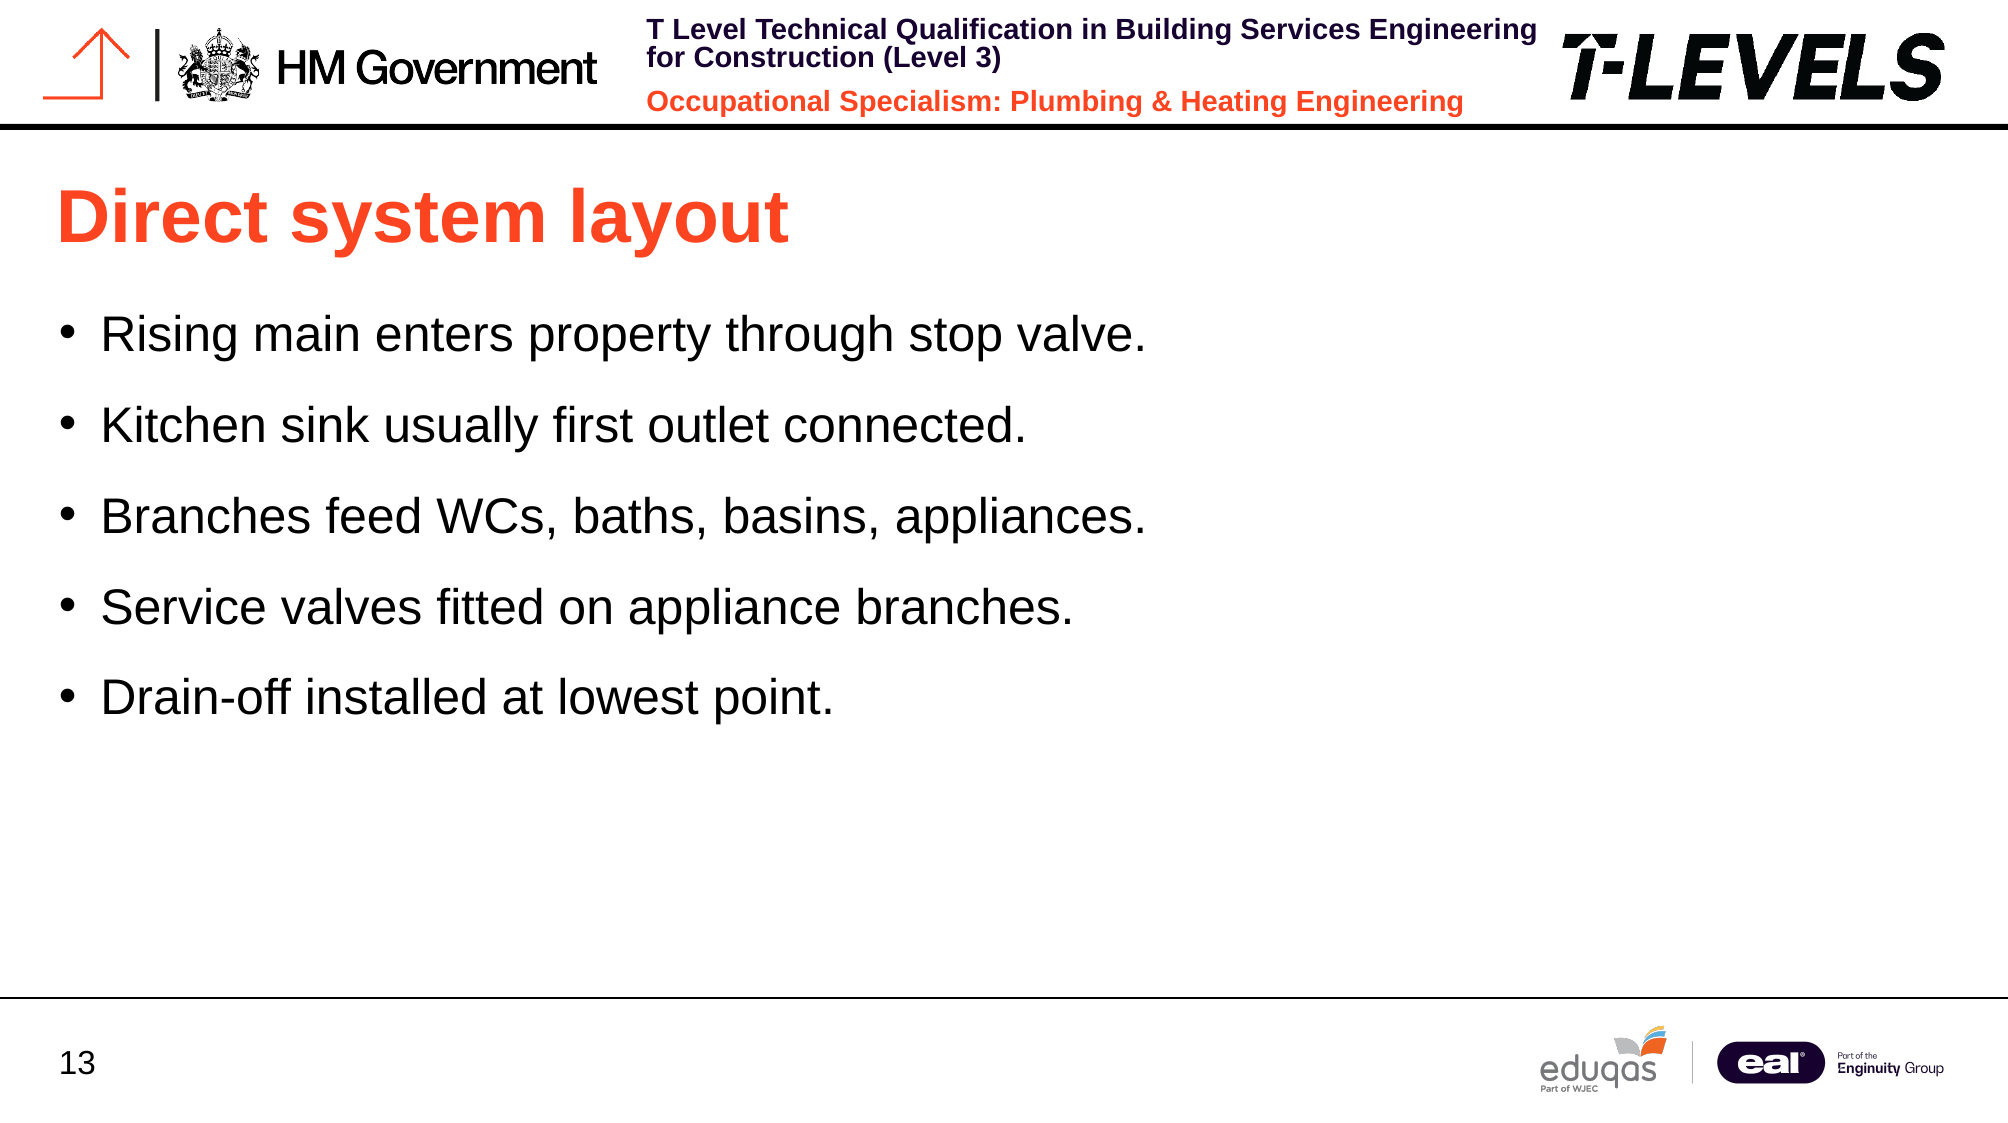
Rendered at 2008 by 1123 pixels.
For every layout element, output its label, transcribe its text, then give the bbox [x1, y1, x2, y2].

picture [155, 28, 597, 102]
title Direct system layout [41, 111, 1949, 314]
picture [1543, 25, 1964, 108]
list Rising main enters property through stop valve. Kitchen sink usually first outlet connected. Branches feed WCs, baths, basins, appliances. Service valves fitted on appliance branches. Drain-off installed at lowest point. [59, 295, 1949, 975]
picture [1535, 1021, 1949, 1097]
picture [38, 27, 136, 100]
